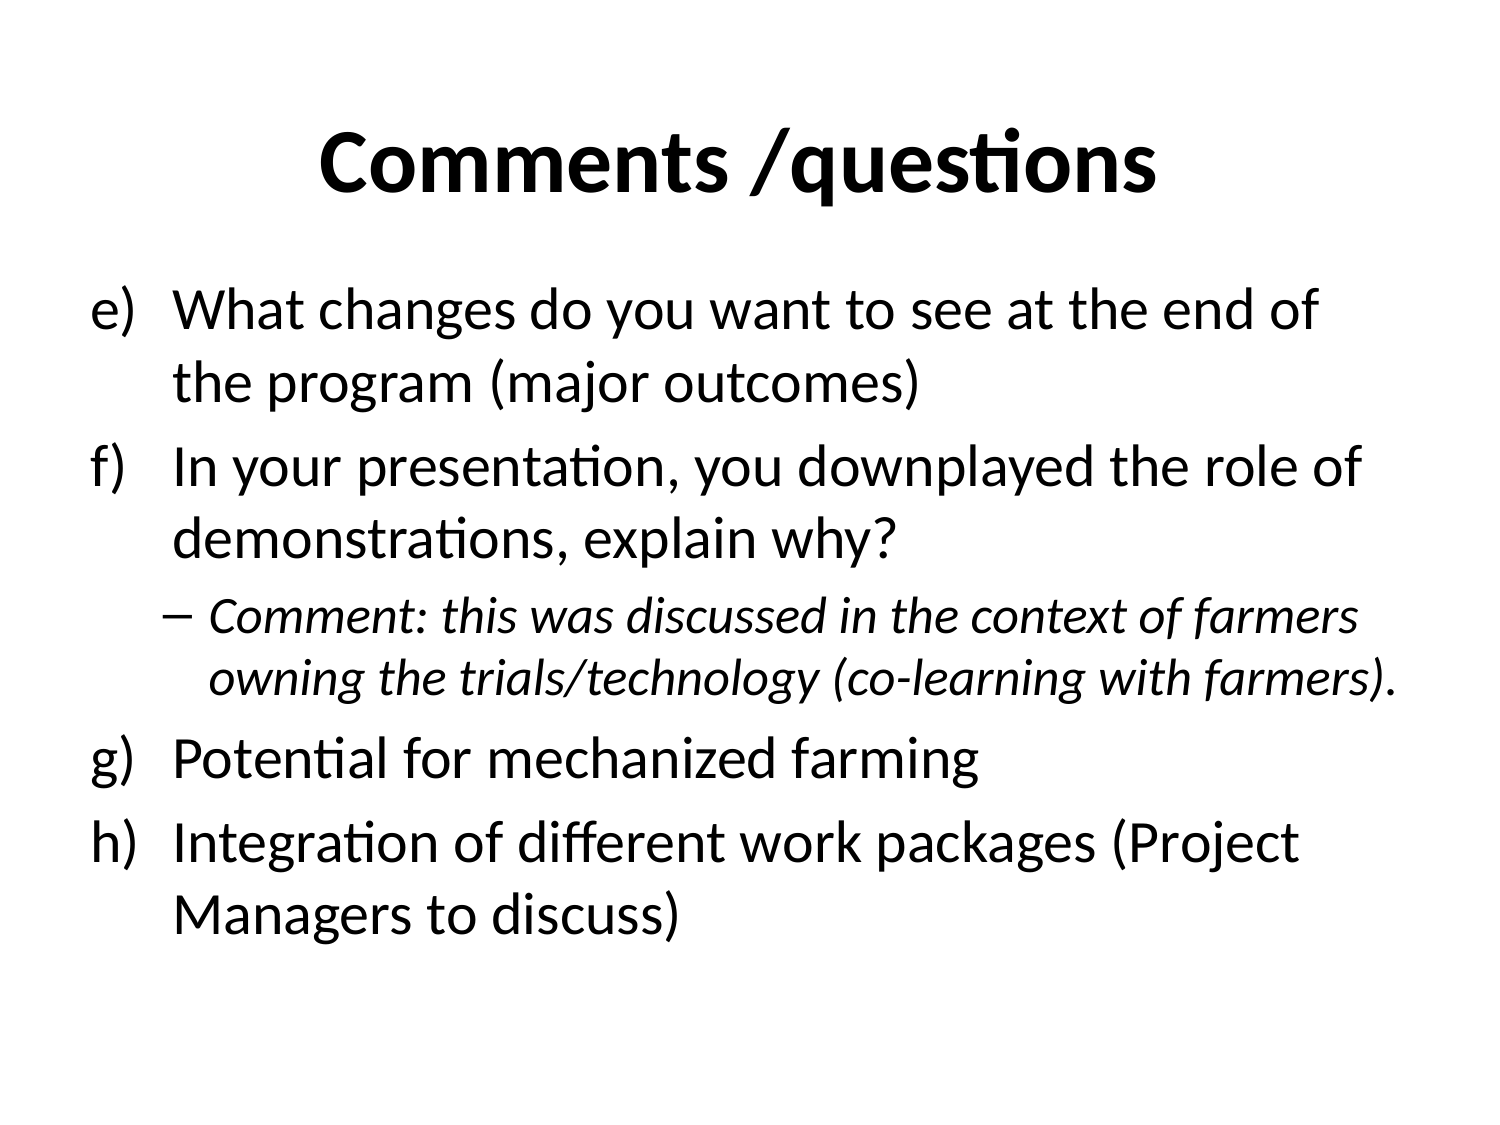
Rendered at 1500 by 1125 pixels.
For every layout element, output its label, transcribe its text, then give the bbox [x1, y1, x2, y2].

title Comments /questions [75, 62, 1425, 250]
list What changes do you want to see at the end of the program (major outcomes) In your presentation, you downplayed the role of demonstrations, explain why? Comment: this was discussed in the context of farmers owning the trials/technology (co-learning with farmers). Potential for mechanized farming Integration of different work packages (Project Managers to discuss) [75, 262, 1425, 1005]
